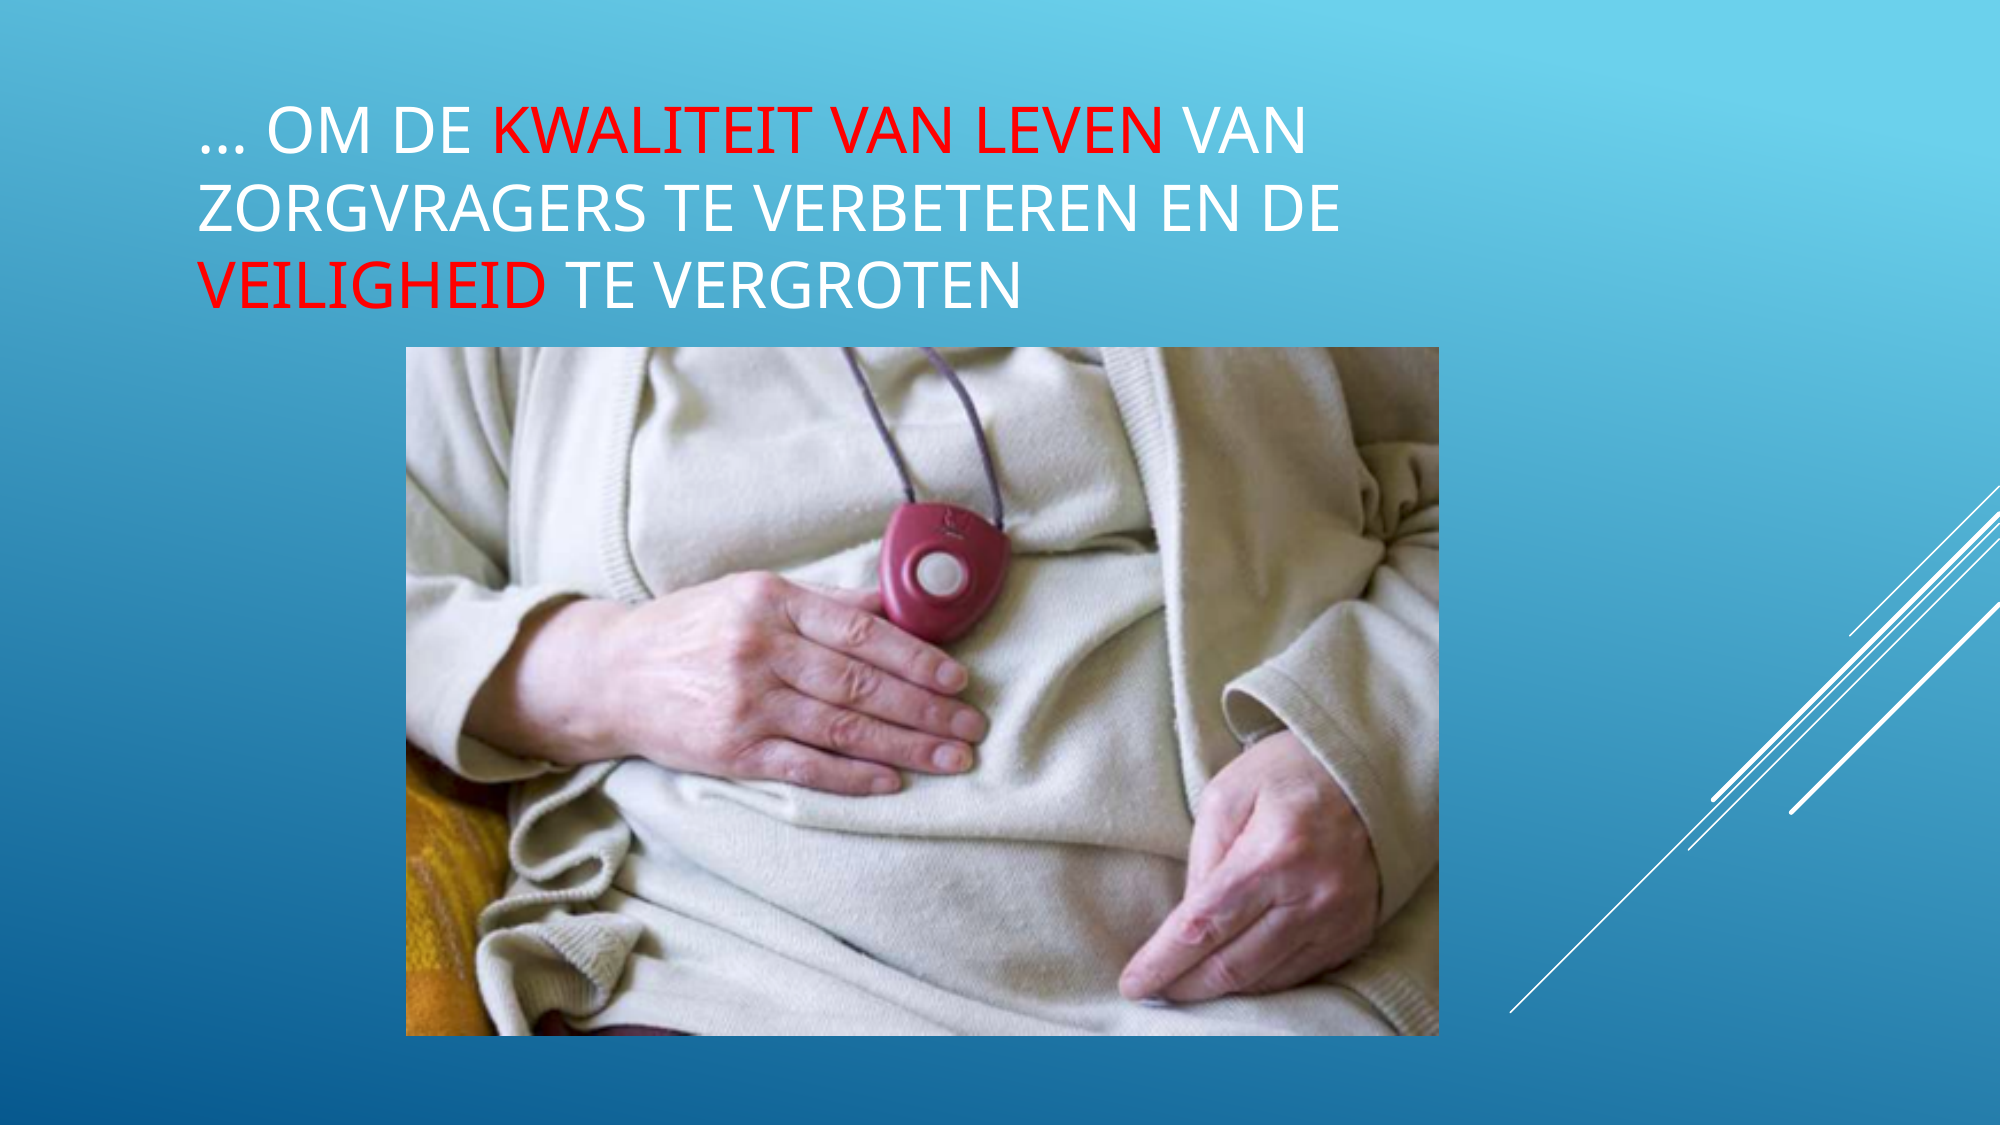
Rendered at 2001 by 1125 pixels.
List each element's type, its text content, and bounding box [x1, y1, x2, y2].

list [406, 347, 1439, 1037]
title … om de kwaliteit van leven van zorgvragers te verbeteren en de veiligheid te vergroten [182, 81, 1583, 329]
